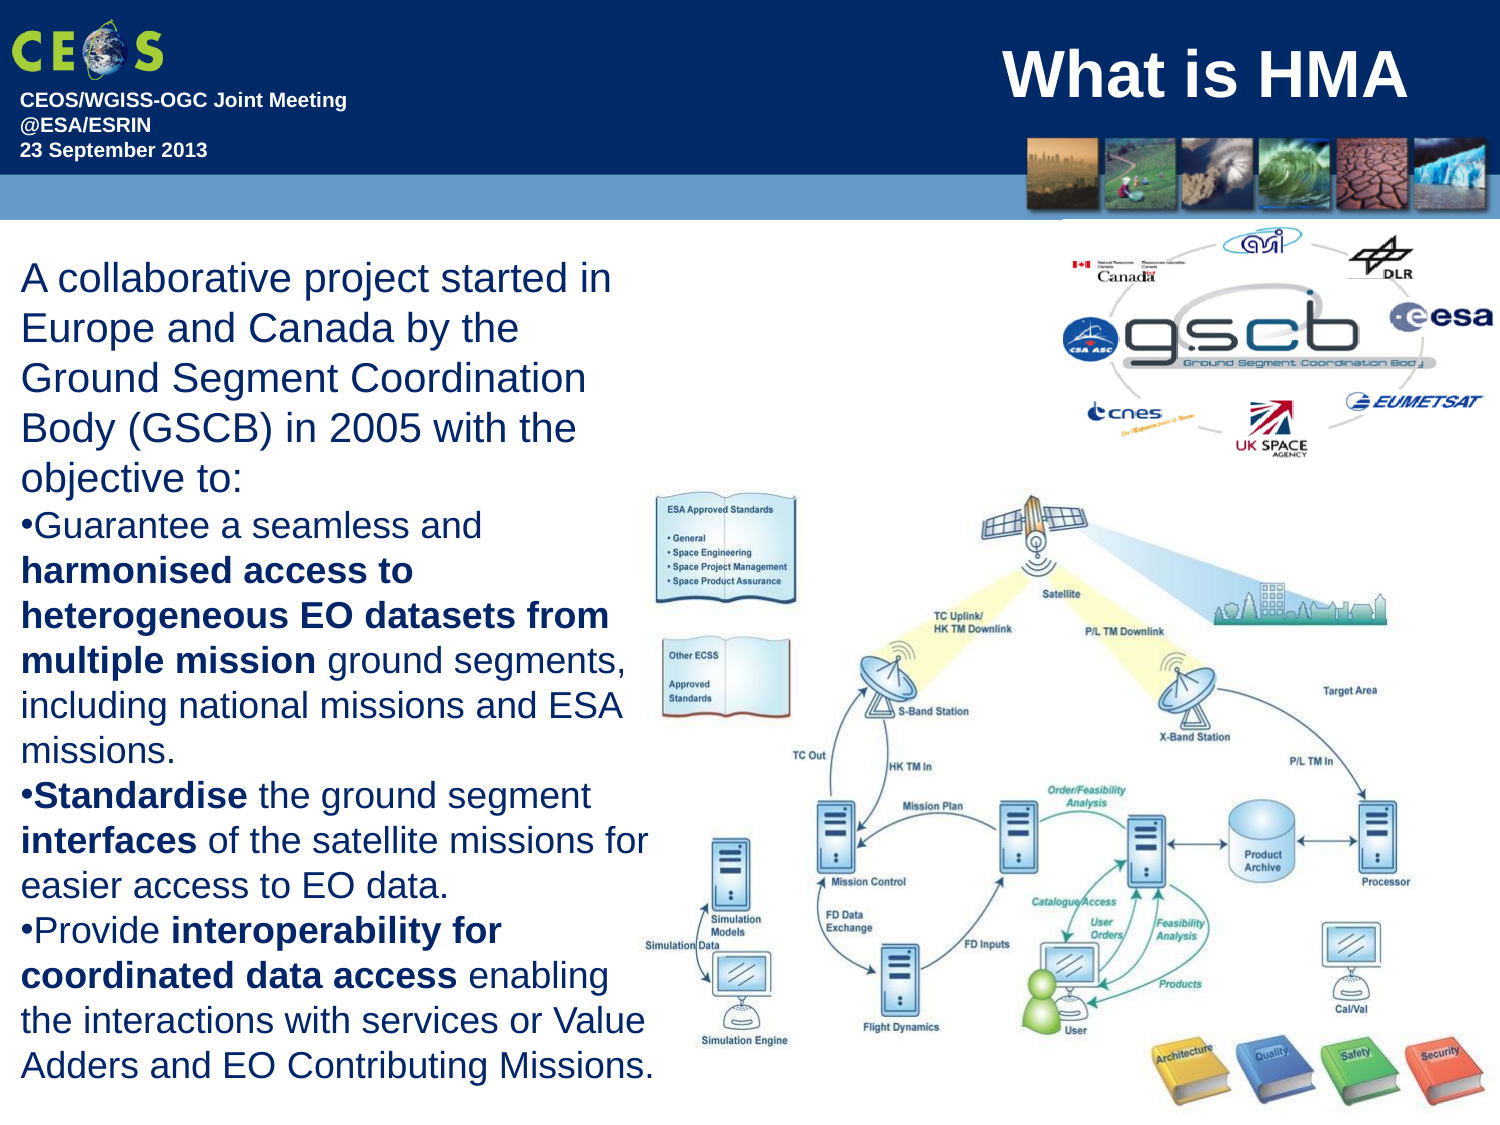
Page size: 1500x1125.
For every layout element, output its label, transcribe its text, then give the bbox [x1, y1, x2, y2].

title What is HMA [74, 0, 1426, 147]
text_box [1062, 219, 1500, 463]
text_box A collaborative project started in Europe and Canada by the Ground Segment Coordination Body (GSCB) in 2005 with the objective to: Guarantee a seamless and harmonised access to heterogeneous EO datasets from multiple mission ground segments, including national missions and ESA missions. Standardise the ground segment interfaces of the satellite missions for easier access to EO data. Provide interoperability for coordinated data access enabling the interactions with services or Value Adders and EO Contributing Missions. [5, 243, 680, 1092]
picture [127, 147, 132, 155]
picture [0, 0, 1500, 220]
text_box [631, 472, 1500, 1125]
